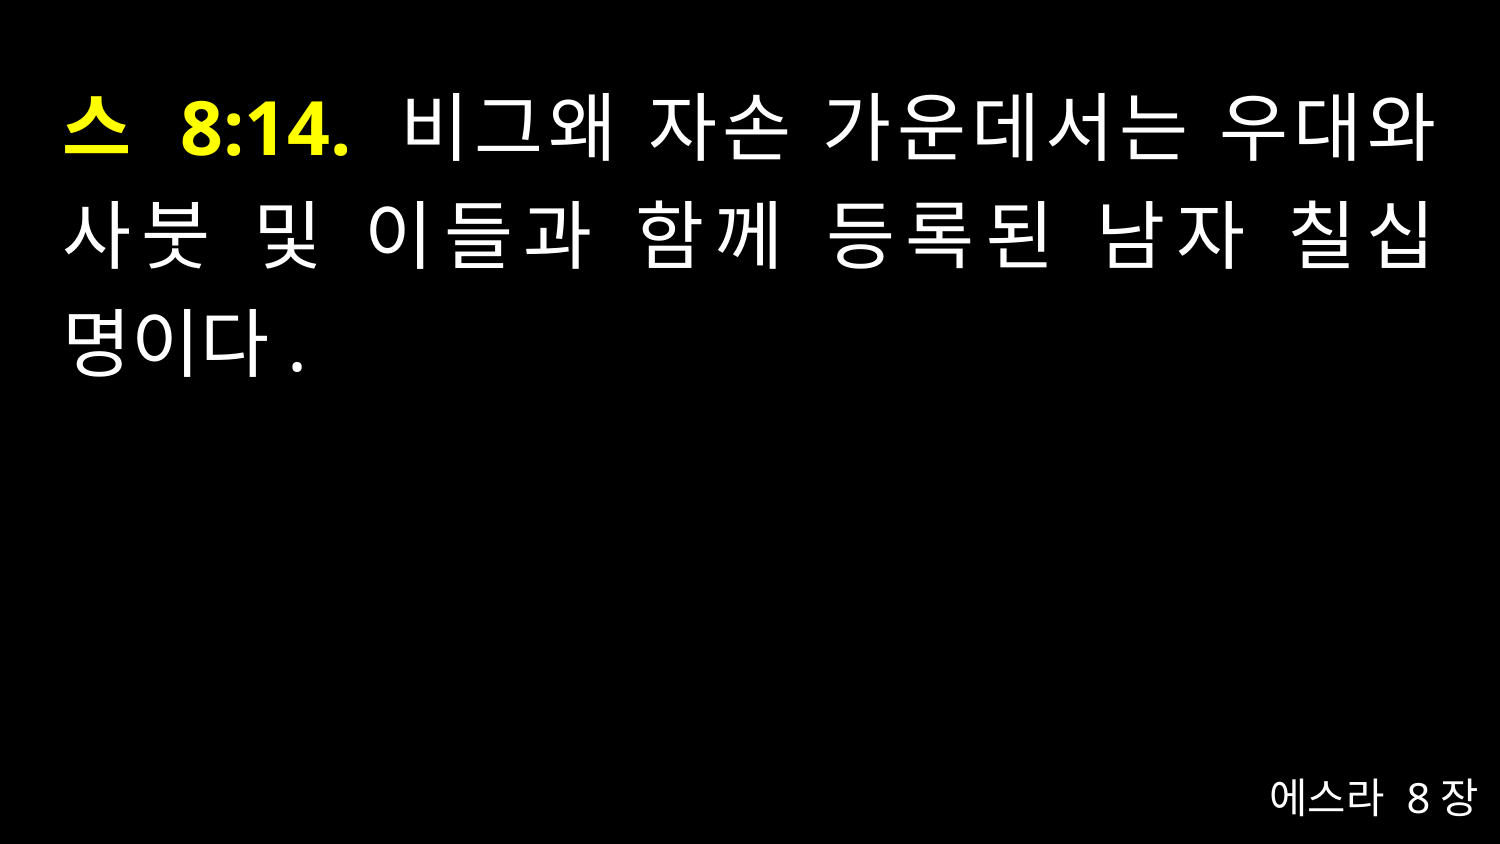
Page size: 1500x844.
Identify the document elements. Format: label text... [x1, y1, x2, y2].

subtitle 에스라 8장 [916, 770, 1500, 844]
title 스 8:14. 비그왜 자손 가운데서는 우대와 사붓 및 이들과 함께 등록된 남자 칠십 명이다. [0, 0, 1500, 844]
